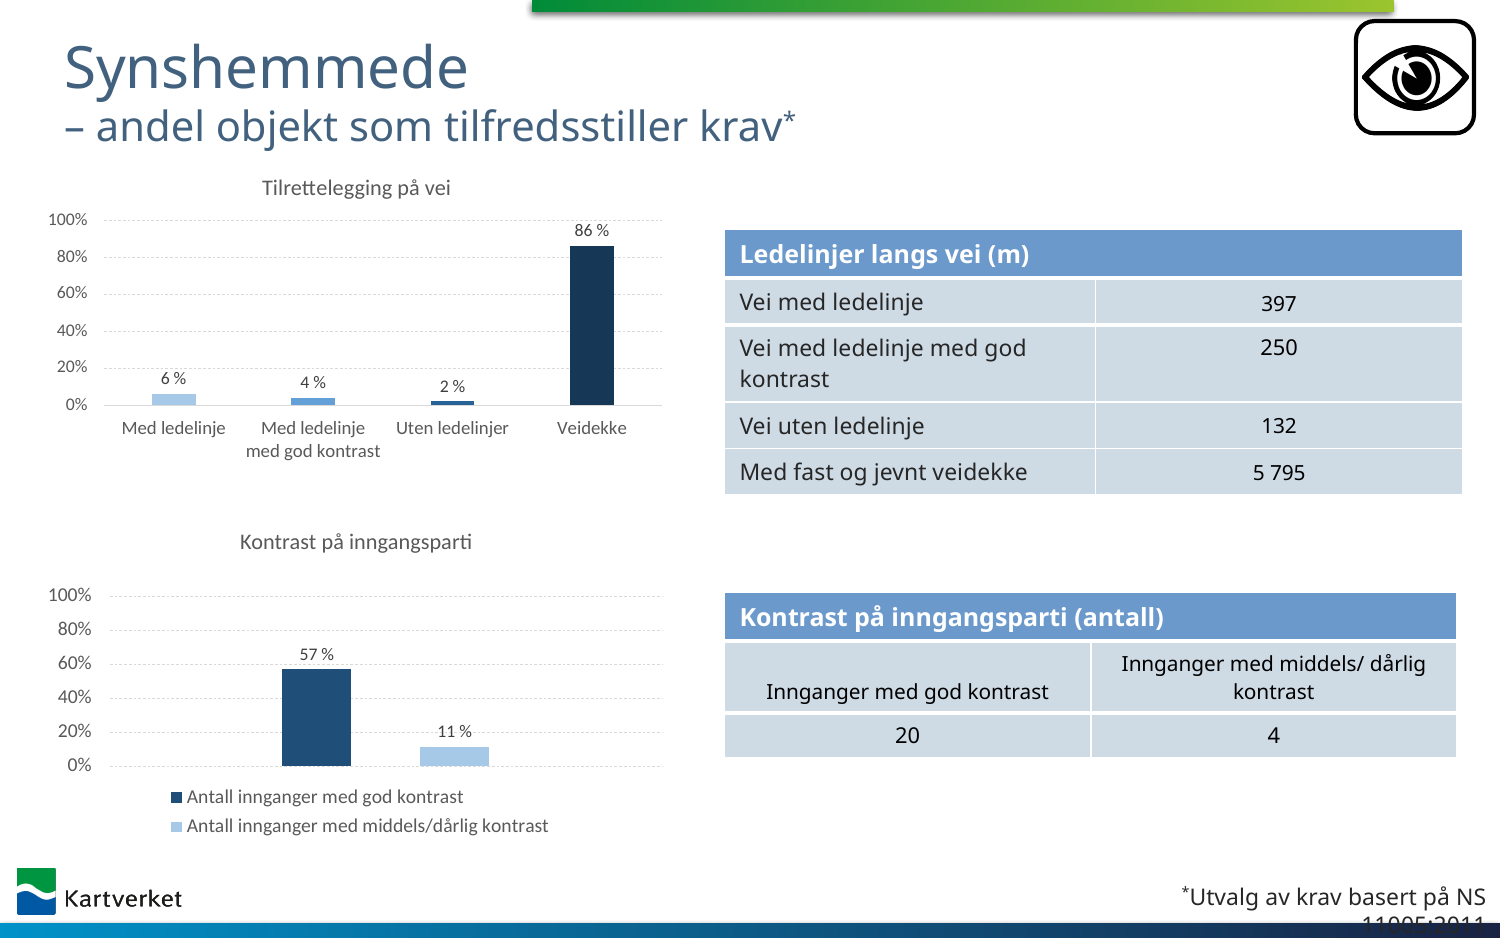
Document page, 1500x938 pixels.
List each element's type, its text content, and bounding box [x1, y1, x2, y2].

table_cell 132 [1096, 403, 1462, 448]
picture [41, 166, 673, 492]
text_box *Utvalg av krav basert på NS 11005:2011 [1068, 873, 1500, 938]
table_cell Vei uten ledelinje [725, 403, 1095, 448]
table_cell Vei med ledelinje med god kontrast [725, 327, 1095, 401]
table_cell Innganger med middels/ dårlig kontrast [1092, 643, 1456, 711]
table_cell 20 [725, 715, 1090, 757]
table_header Ledelinjer langs vei (m) [725, 230, 1462, 276]
table_cell 397 [1096, 280, 1462, 323]
table_cell 5 795 [1096, 449, 1462, 494]
table_cell Med fast og jevnt veidekke [725, 449, 1095, 494]
table_cell Vei med ledelinje [725, 280, 1095, 323]
table_cell Innganger med god kontrast [725, 643, 1090, 711]
table_cell 4 [1092, 715, 1456, 757]
text_box Synshemmede – andel objekt som tilfredsstiller krav* [49, 24, 1431, 158]
table_header Kontrast på inngangsparti (antall) [725, 593, 1456, 639]
table_cell 250 [1096, 327, 1462, 401]
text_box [1355, 20, 1475, 134]
picture [41, 520, 673, 846]
